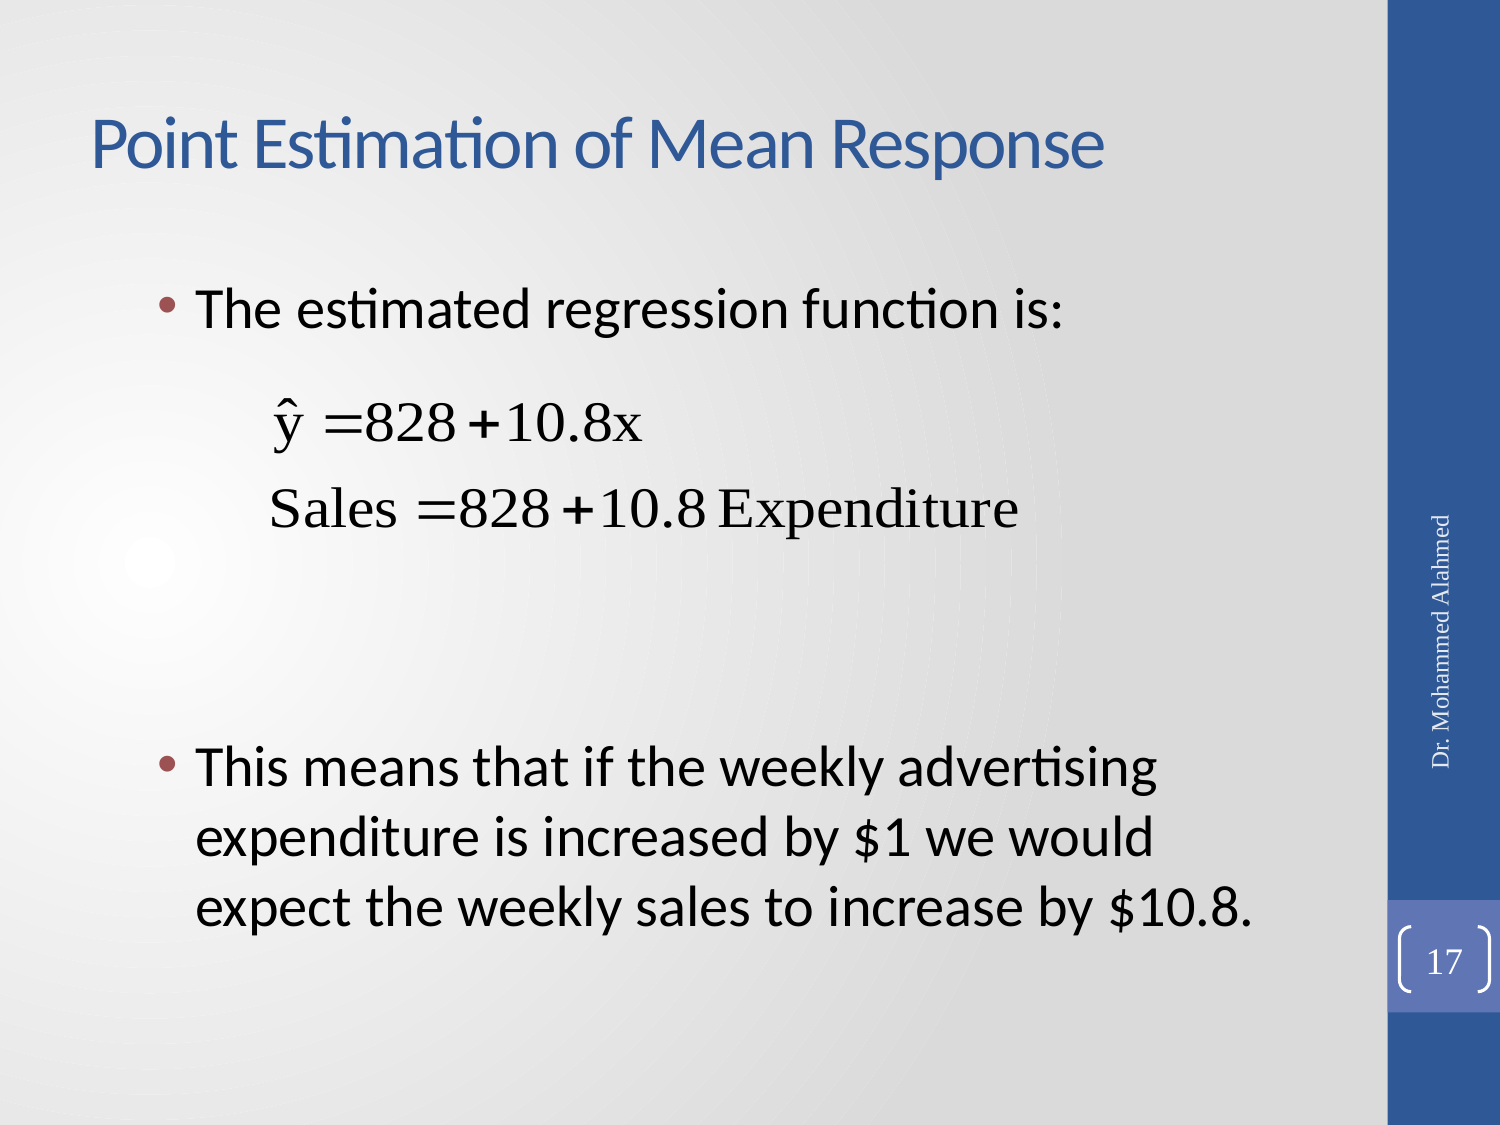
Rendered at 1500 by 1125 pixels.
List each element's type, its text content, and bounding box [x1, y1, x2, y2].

slide_number 17 [1397, 925, 1492, 994]
list The estimated regression function is: This means that if the weekly advertising expenditure is increased by $1 we would expect the weekly sales to increase by $10.8. [75, 262, 1325, 1050]
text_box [261, 386, 1032, 551]
footer Dr. Mohammed Alahmed [1408, 500, 1469, 889]
title Point Estimation of Mean Response [75, 45, 1325, 233]
